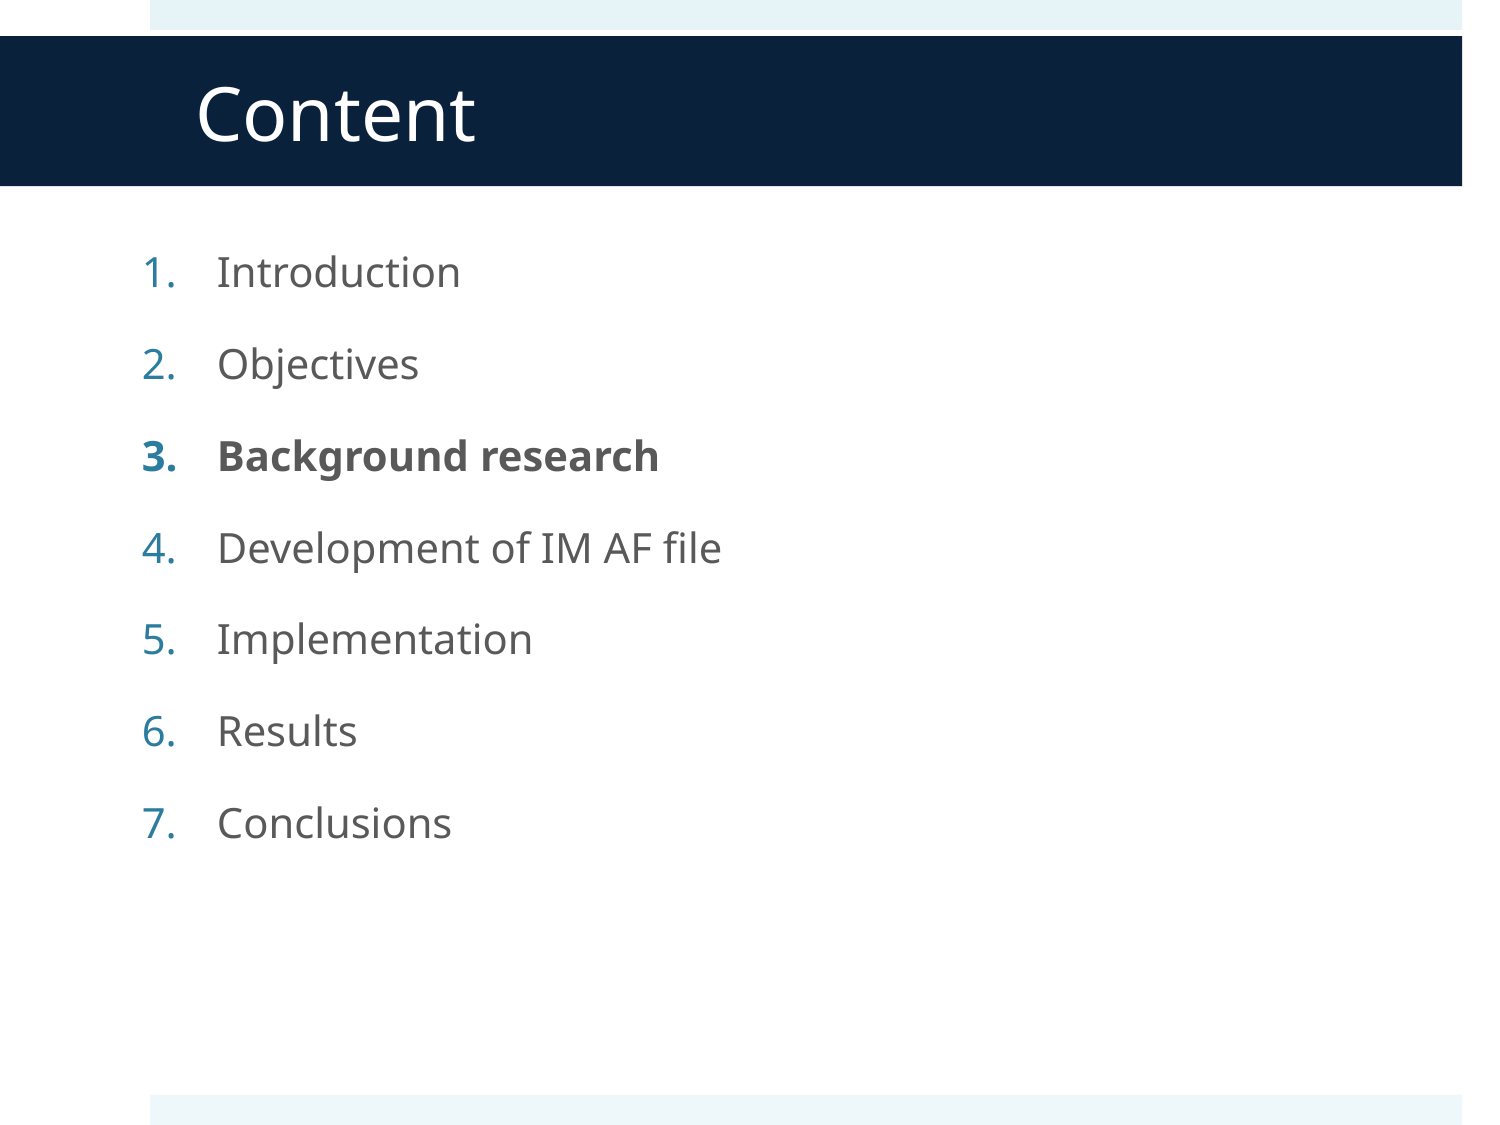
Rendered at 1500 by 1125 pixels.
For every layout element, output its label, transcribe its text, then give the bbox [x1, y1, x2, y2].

title Content [0, 36, 1463, 187]
list Introduction Objectives Background research Development of IM AF file Implementation Results Conclusions [126, 238, 1407, 972]
